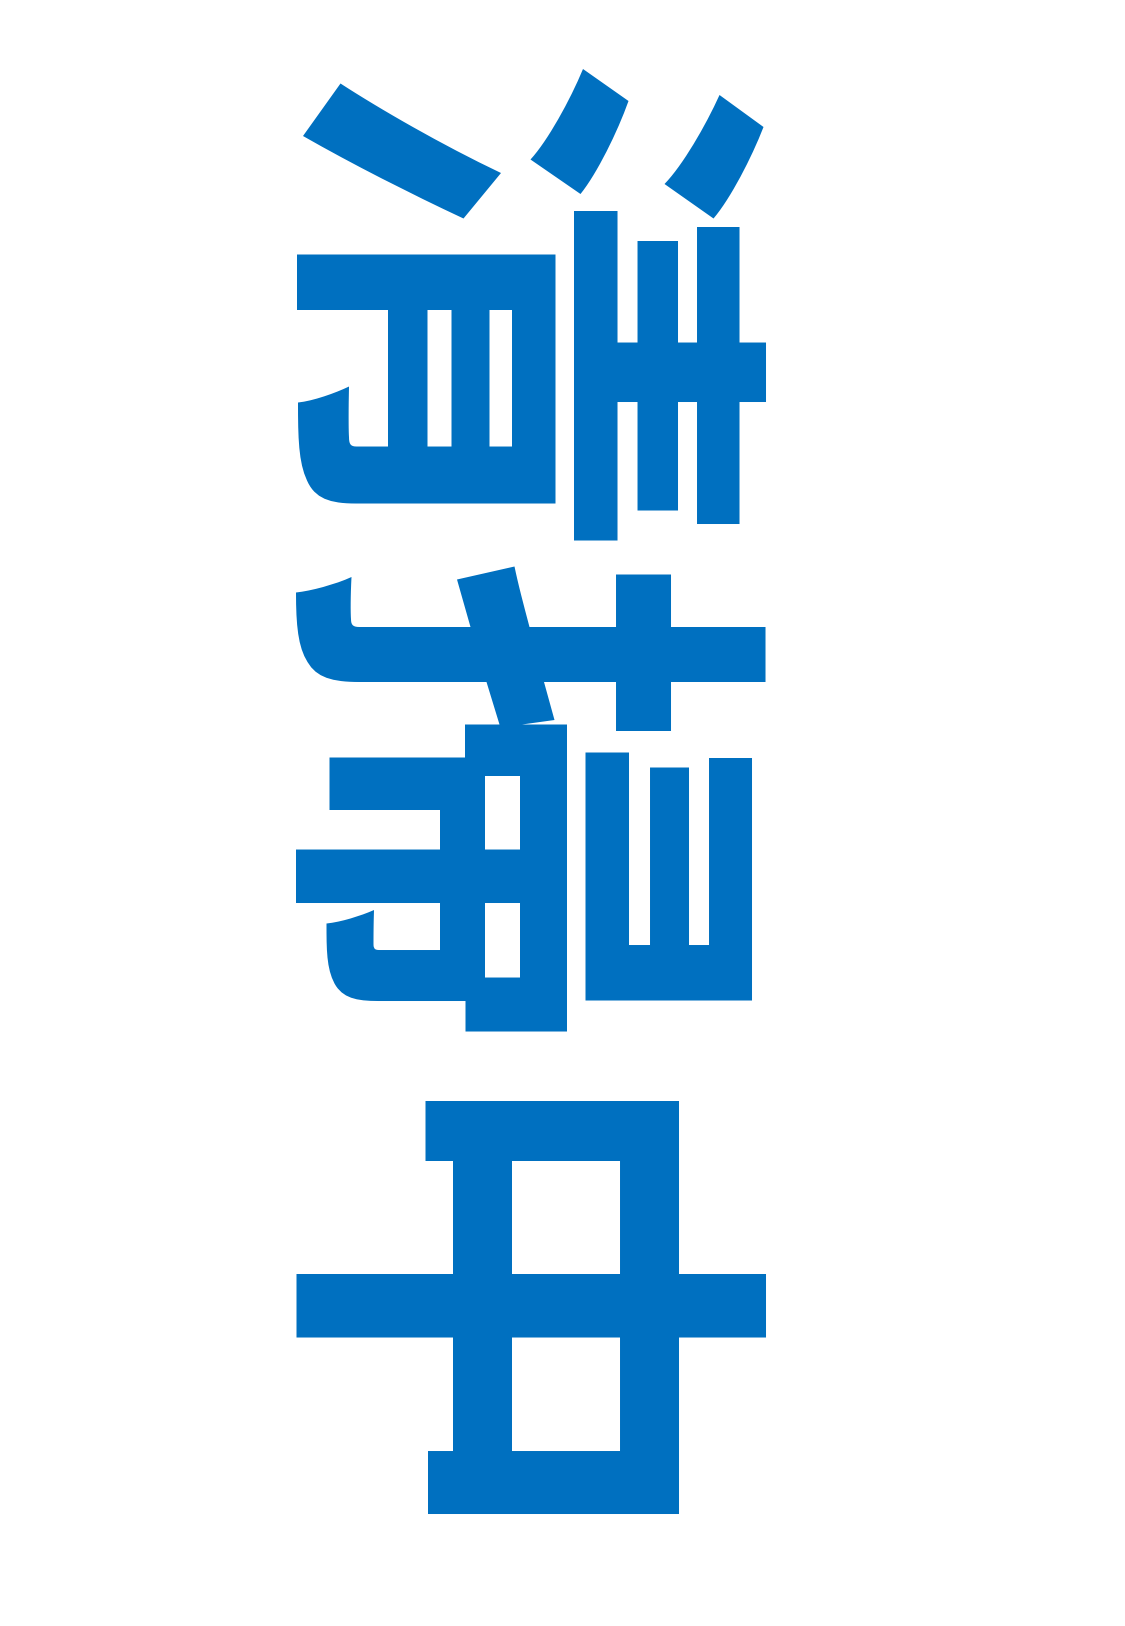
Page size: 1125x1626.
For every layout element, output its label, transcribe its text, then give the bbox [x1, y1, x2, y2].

text_box 清掃中 [219, 39, 856, 1573]
